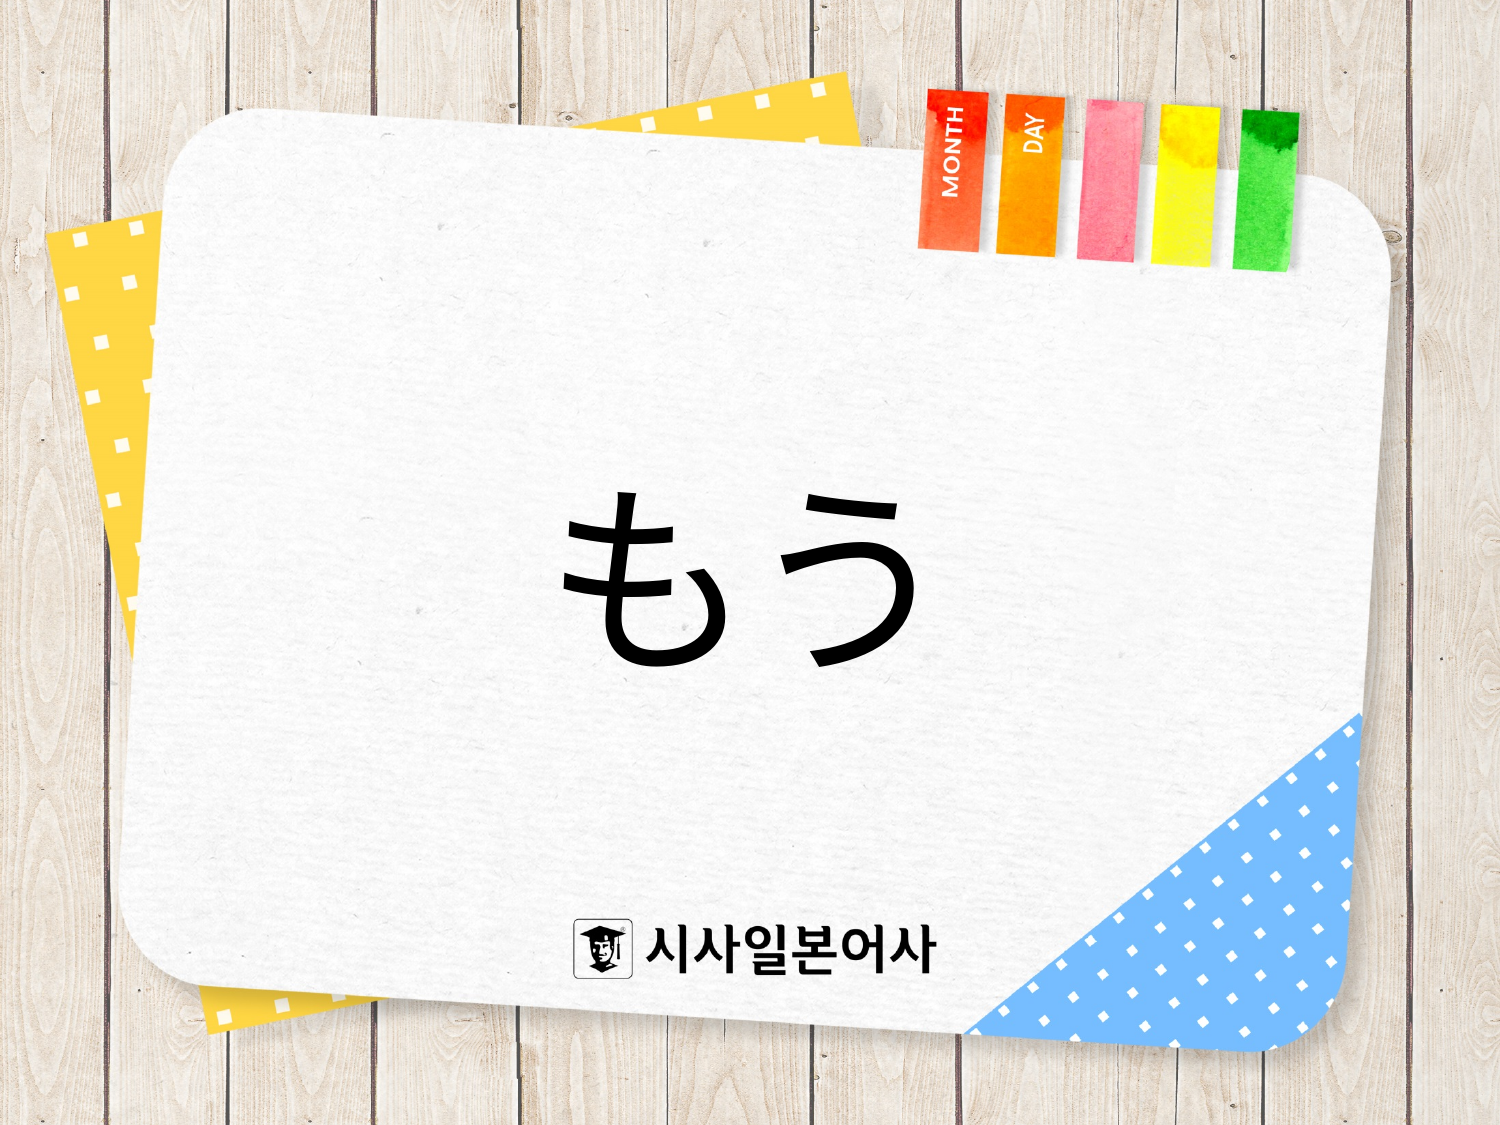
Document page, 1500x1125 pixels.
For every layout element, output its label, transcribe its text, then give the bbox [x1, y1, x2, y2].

picture [0, 0, 1500, 1125]
title もう [75, 338, 1425, 811]
